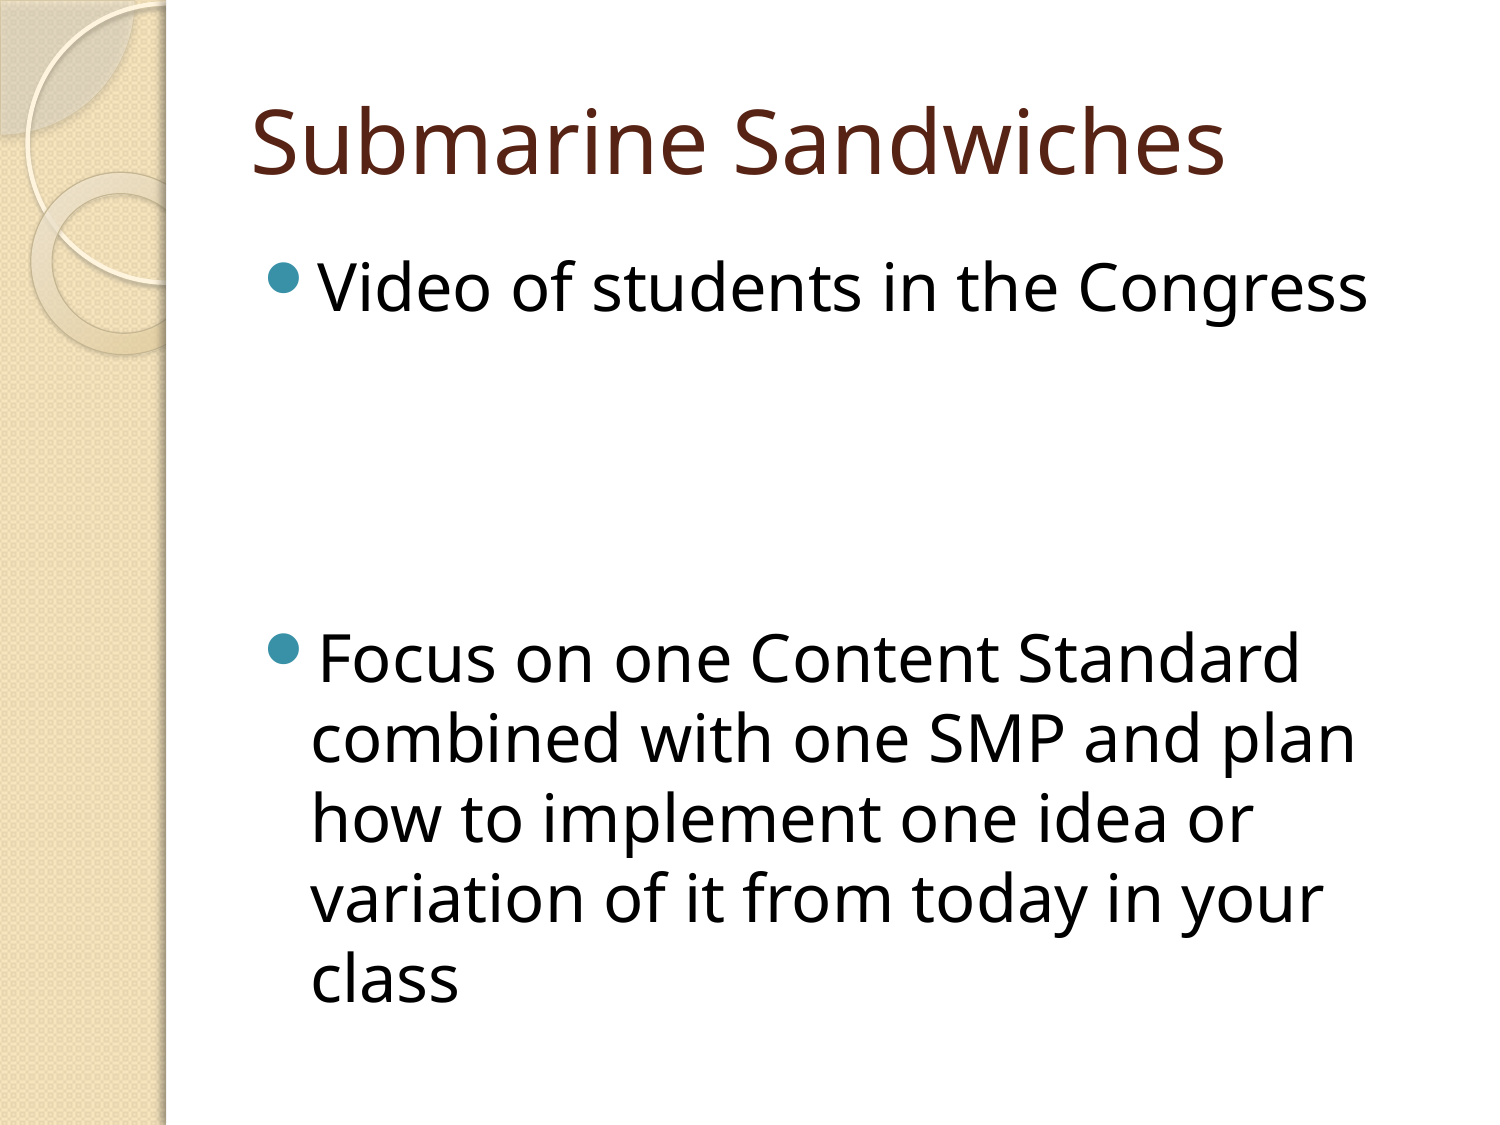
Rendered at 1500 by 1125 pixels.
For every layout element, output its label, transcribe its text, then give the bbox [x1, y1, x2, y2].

title Submarine Sandwiches [235, 45, 1466, 233]
list Video of students in the Congress Focus on one Content Standard combined with one SMP and plan how to implement one idea or variation of it from today in your class [235, 237, 1466, 1025]
